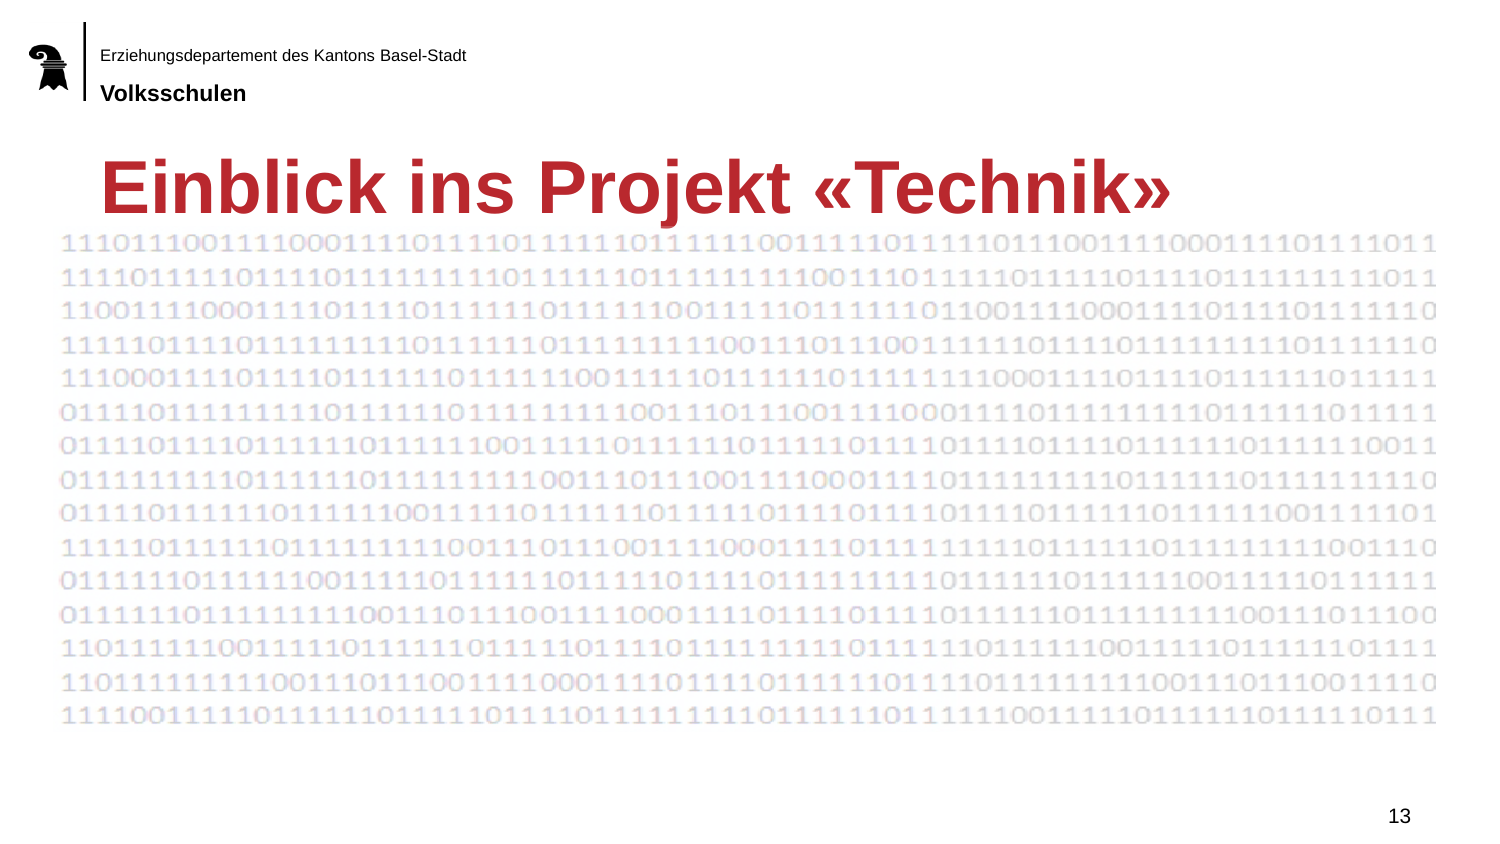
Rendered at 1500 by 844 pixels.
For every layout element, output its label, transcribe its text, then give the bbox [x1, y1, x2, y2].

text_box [52, 226, 1436, 733]
title Einblick ins Projekt «Technik» [100, 138, 1436, 184]
picture [29, 22, 86, 101]
slide_number 13 [1388, 798, 1500, 844]
